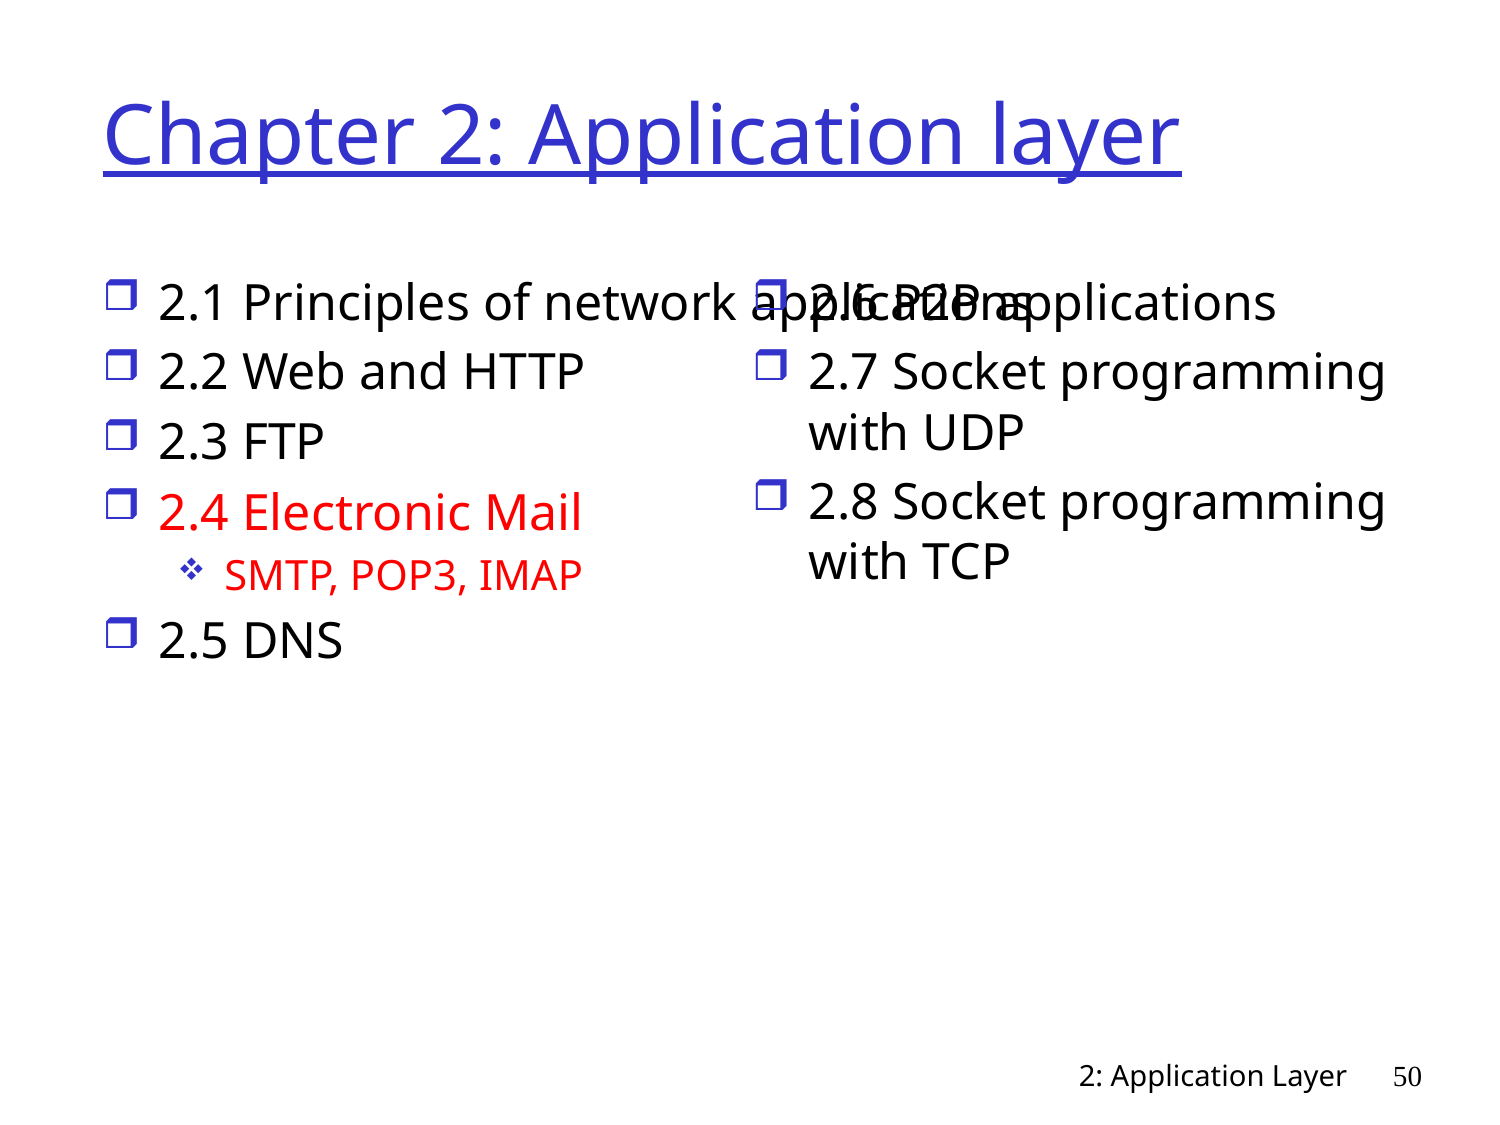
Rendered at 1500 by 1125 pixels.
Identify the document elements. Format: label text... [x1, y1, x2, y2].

list 2.1 Principles of network applications 2.2 Web and HTTP 2.3 FTP 2.4 Electronic Mail SMTP, POP3, IMAP 2.5 DNS [87, 262, 737, 1026]
list 2.6 P2P applications 2.7 Socket programming with UDP 2.8 Socket programming with TCP [737, 262, 1403, 1026]
title Chapter 2: Application layer [87, 37, 1363, 226]
footer 2: Application Layer [887, 1049, 1362, 1125]
slide_number 50 [1362, 1049, 1438, 1125]
